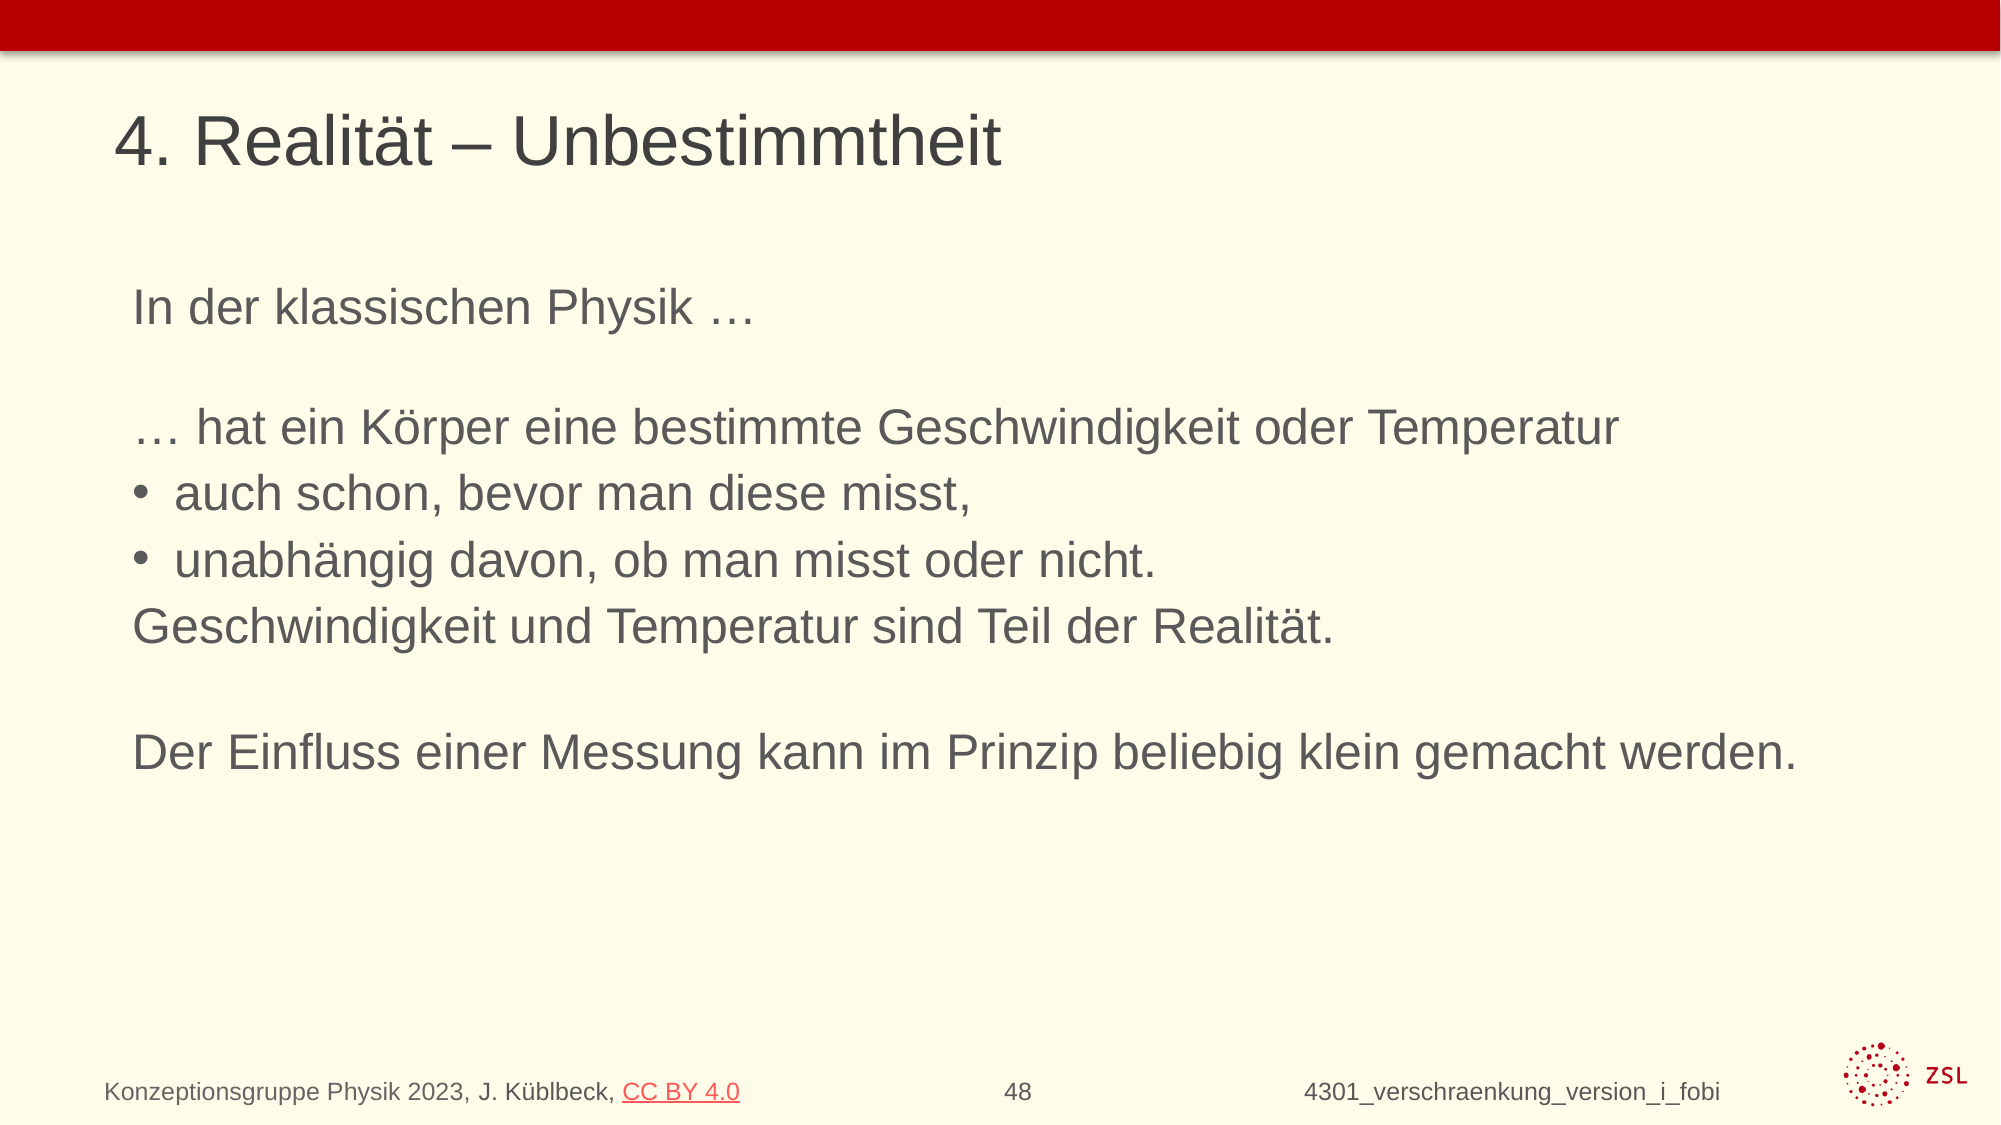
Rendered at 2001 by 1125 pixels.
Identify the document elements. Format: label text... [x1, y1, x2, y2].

list In der klassischen Physik … … hat ein Körper eine bestimmte Geschwindigkeit oder Temperatur auch schon, bevor man diese misst, unabhängig davon, ob man misst oder nicht. Geschwindigkeit und Temperatur sind Teil der Realität. Der Einfluss einer Messung kann im Prinzip beliebig klein gemacht werden. [99, 267, 1900, 1125]
picture [1900, 1041, 1968, 1107]
title 4. Realität – Unbestimmtheit [99, 90, 1900, 185]
